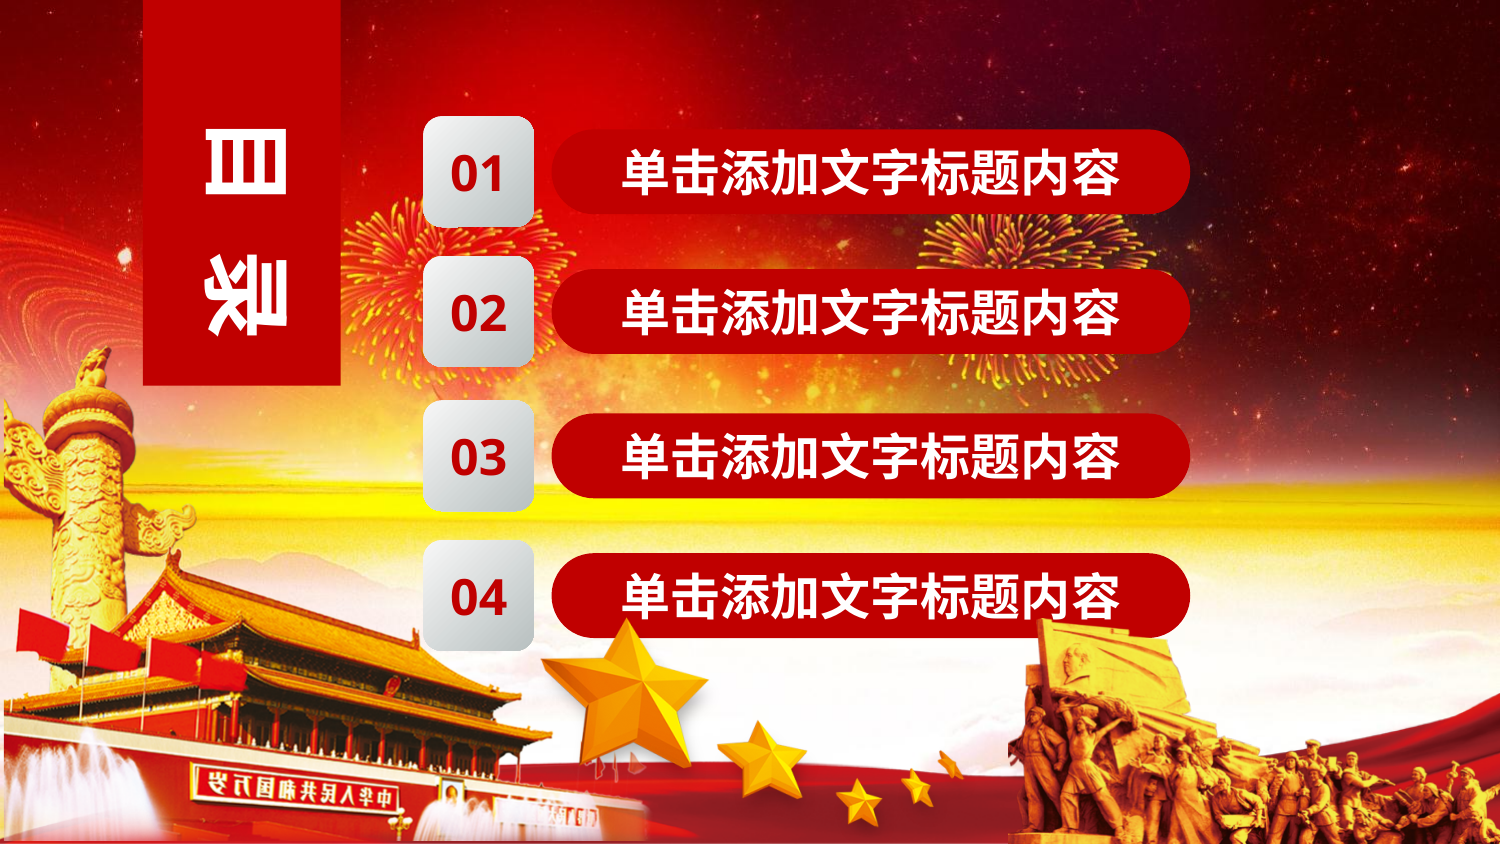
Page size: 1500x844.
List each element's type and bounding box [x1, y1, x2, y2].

text_box [0, 0, 142, 844]
text_box [142, 0, 341, 345]
text_box [3, 345, 1500, 844]
text_box [341, 0, 1500, 345]
